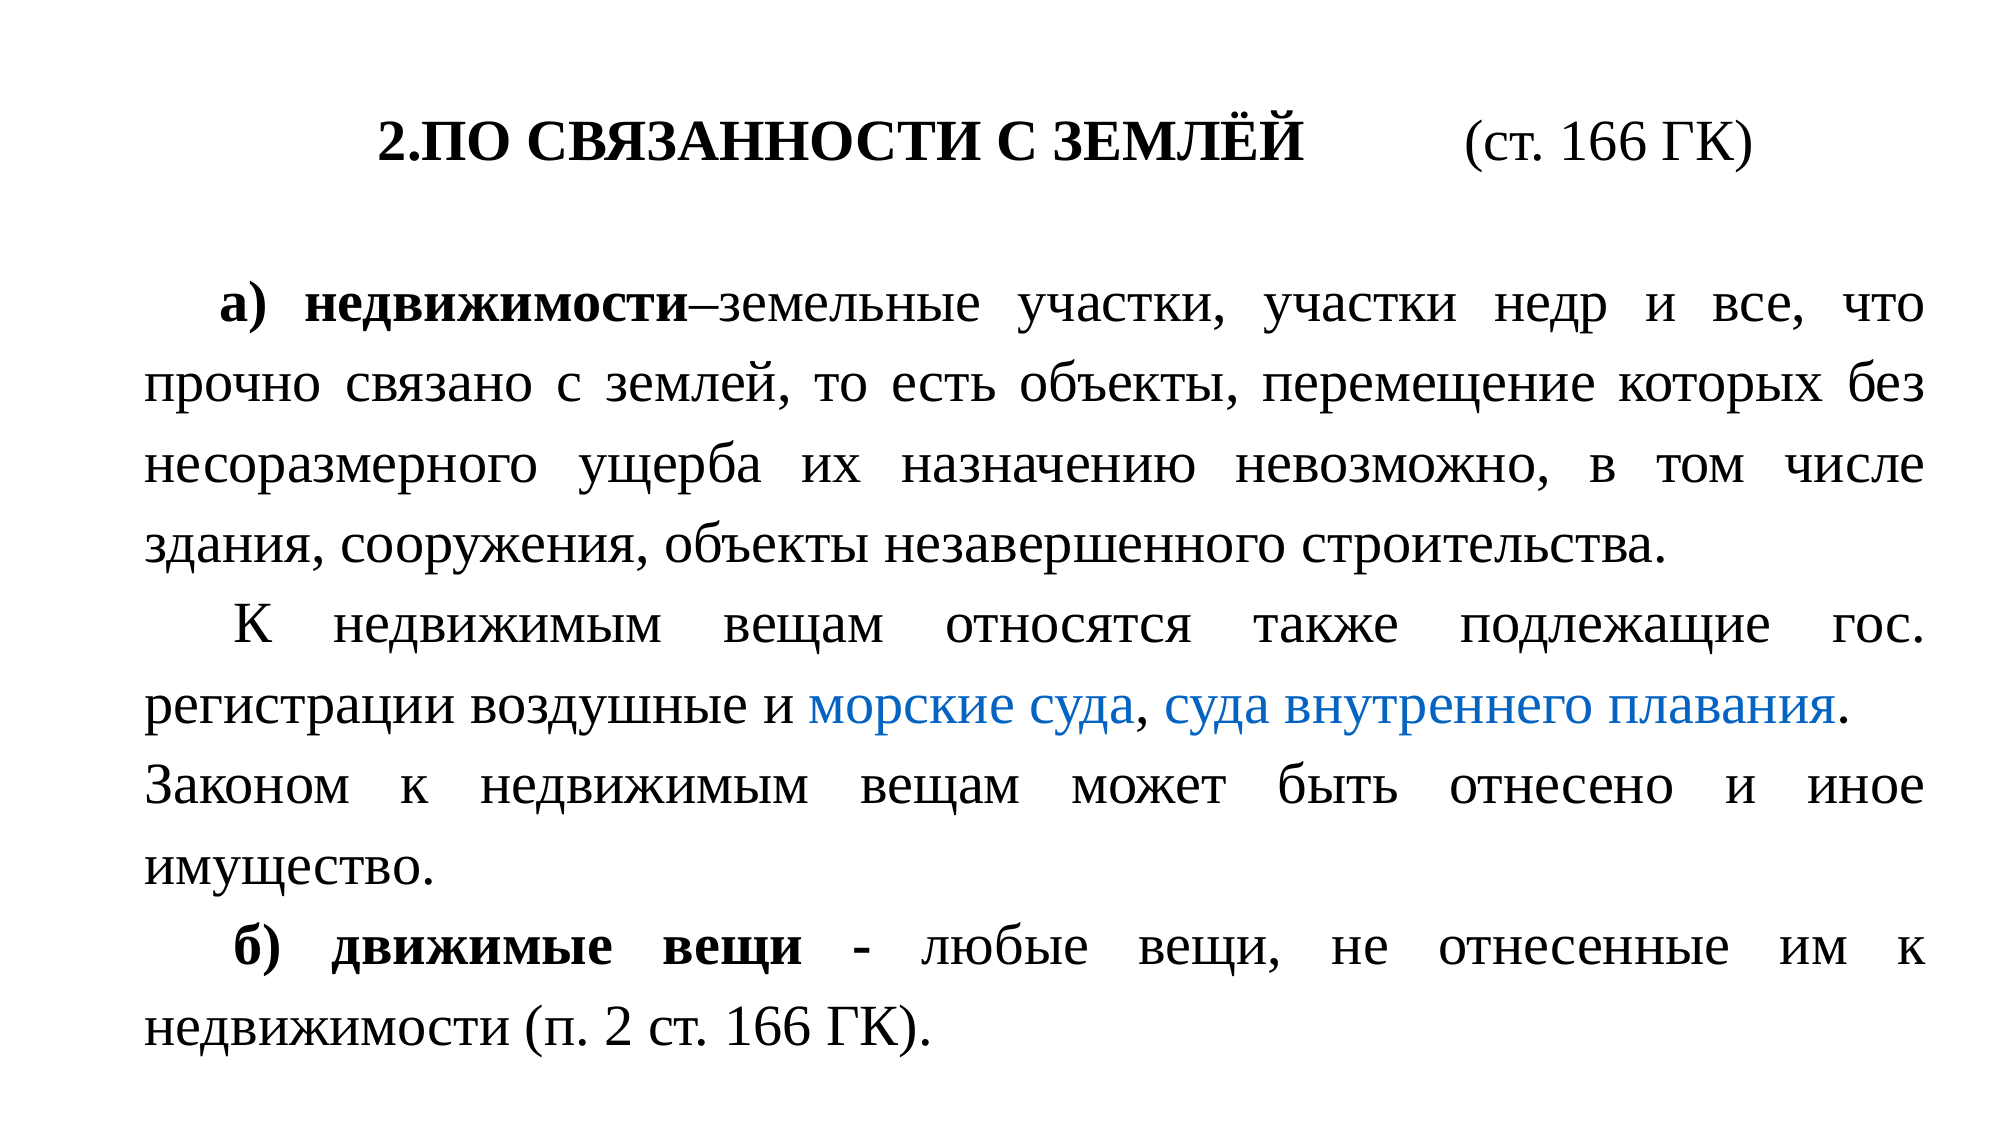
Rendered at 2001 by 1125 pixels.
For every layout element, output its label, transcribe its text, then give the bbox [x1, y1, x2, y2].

text_box 2.ПО СВЯЗАННОСТИ С ЗЕМЛЁЙ (ст. 166 ГК) а) недвижимости–земельные участки, участки недр и все, что прочно связано с землей, то есть объекты, перемещение которых без несоразмерного ущерба их назначению невозможно, в том числе здания, сооружения, объекты незавершенного строительства. К недвижимым вещам относятся также подлежащие гос. регистрации воздушные и морские суда, суда внутреннего плавания. Законом к недвижимым вещам может быть отнесено и иное имущество. б) движи­мые вещи - любые вещи, не отнесенные им к недвижимости (п. 2 ст. 166 ГК). [129, 84, 1942, 1125]
